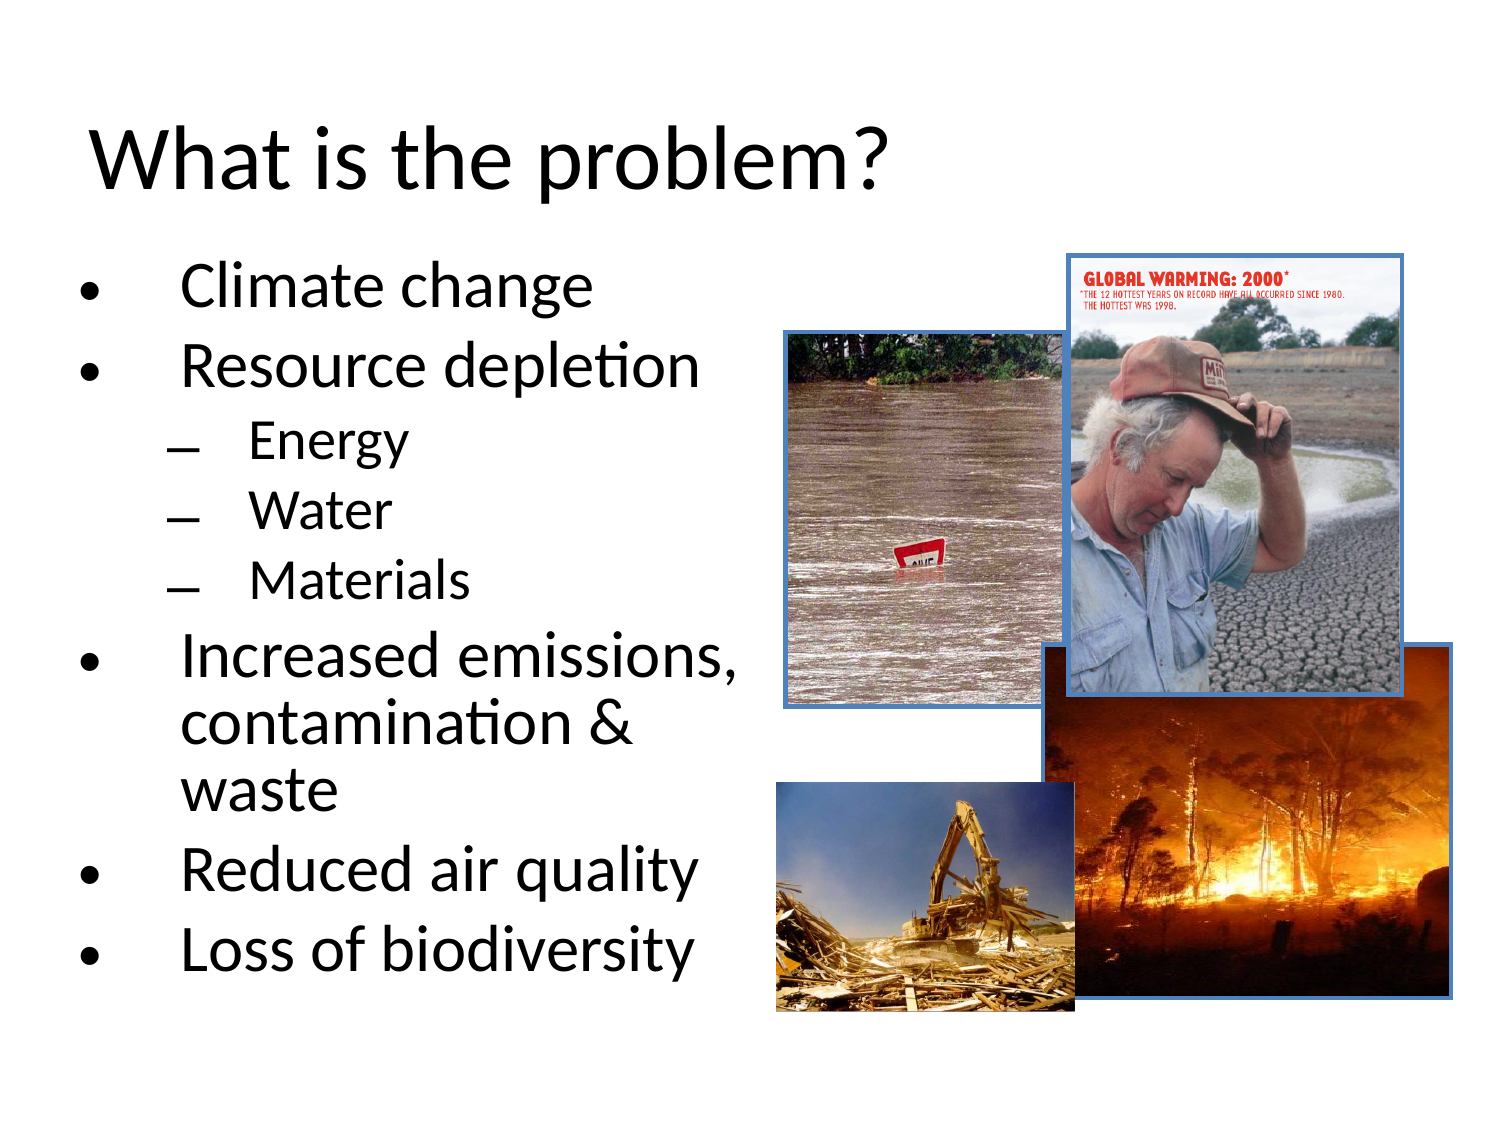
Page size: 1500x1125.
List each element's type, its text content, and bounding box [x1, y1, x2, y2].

picture [775, 257, 1449, 1012]
list Climate change Resource depletion Energy Water Materials Increased emissions, contamination & waste Reduced air quality Loss of biodiversity [63, 249, 792, 1060]
text_box What is the problem? [88, 45, 1164, 209]
